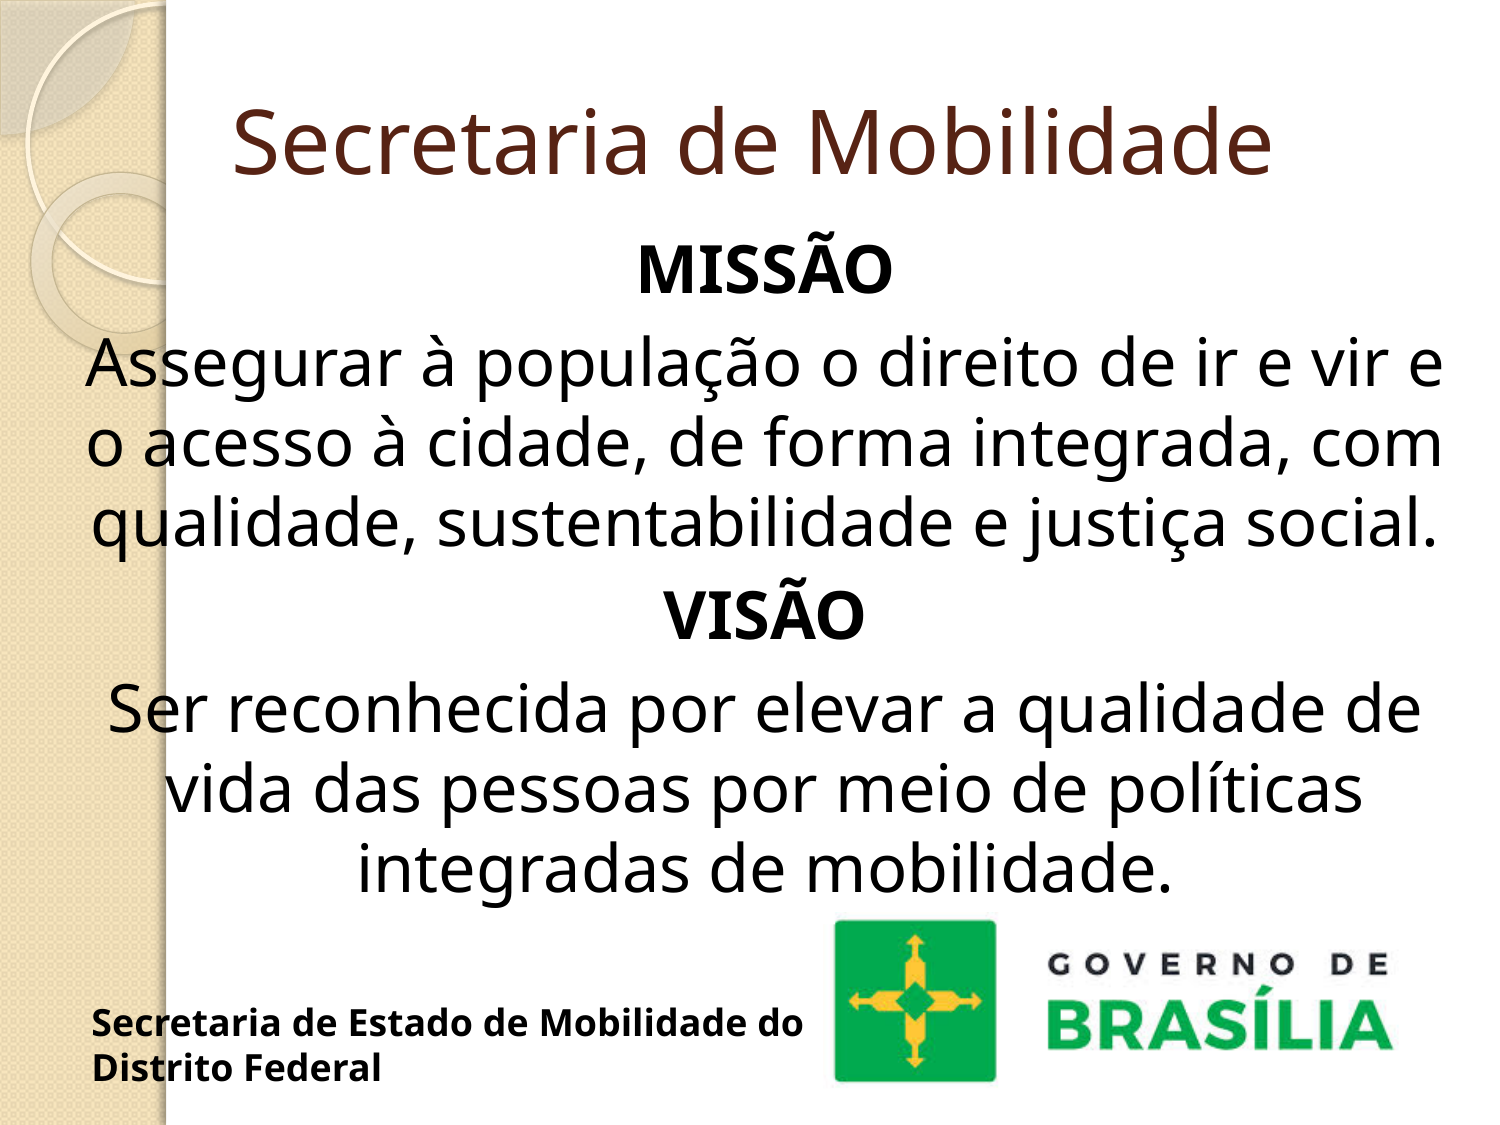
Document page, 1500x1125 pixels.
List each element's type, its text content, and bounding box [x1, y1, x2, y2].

title Secretaria de Mobilidade [41, 45, 1466, 233]
list MISSÃO Assegurar à população o direito de ir e vir e o acesso à cidade, de forma integrada, com qualidade, sustentabilidade e justiça social. VISÃO Ser reconhecida por elevar a qualidade de vida das pessoas por meio de políticas integradas de mobilidade. [53, 233, 1466, 953]
picture [823, 953, 1424, 1118]
